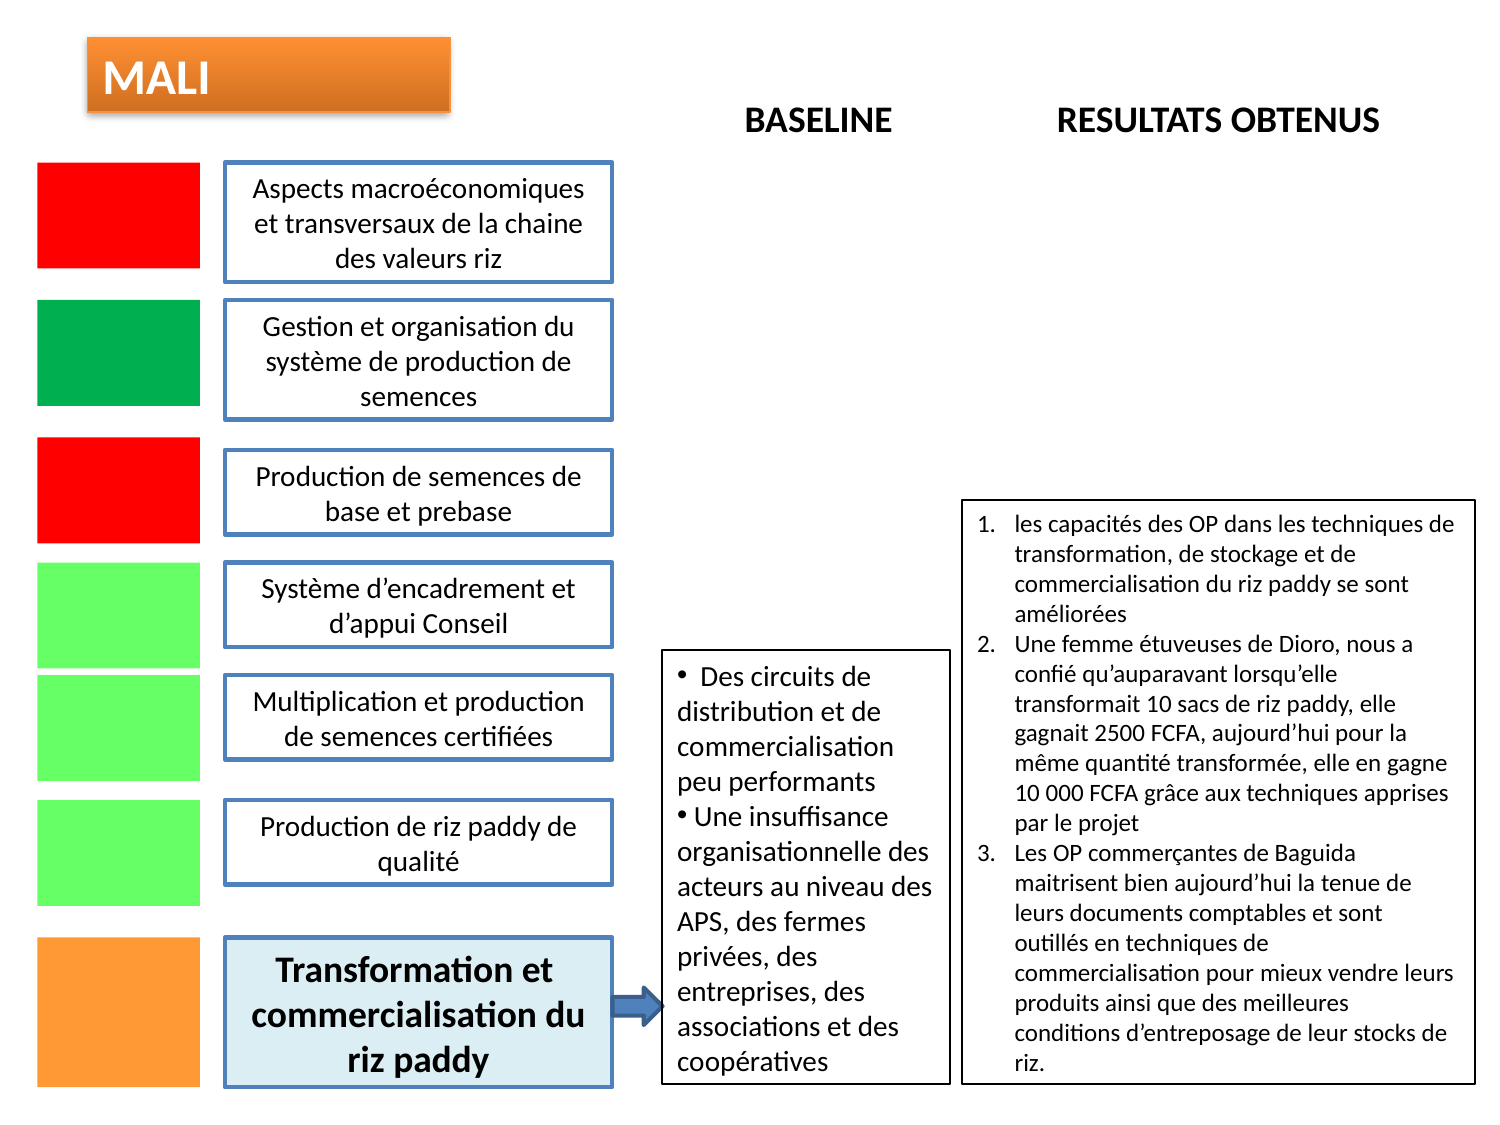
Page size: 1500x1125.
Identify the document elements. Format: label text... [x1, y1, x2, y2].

text_box Transformation et commercialisation du riz paddy [223, 935, 614, 1089]
text_box [37, 437, 200, 544]
text_box Multiplication et production de semences certifiées [223, 673, 614, 762]
text_box [610, 985, 662, 1027]
text_box RESULTATS OBTENUS [987, 87, 1450, 148]
text_box [37, 800, 200, 906]
text_box Production de riz paddy de qualité [223, 798, 614, 887]
text_box [37, 675, 200, 781]
text_box les capacités des OP dans les techniques de transformation, de stockage et de commercialisation du riz paddy se sont améliorées Une femme étuveuses de Dioro, nous a confié qu’auparavant lorsqu’elle transformait 10 sacs de riz paddy, elle gagnait 2500 FCFA, aujourd’hui pour la même quantité transformée, elle en gagne 10 000 FCFA grâce aux techniques apprises par le projet Les OP commerçantes de Baguida maitrisent bien aujourd’hui la tenue de leurs documents comptables et sont outillés en techniques de commercialisation pour mieux vendre leurs produits ainsi que des meilleures conditions d’entreposage de leur stocks de riz. [962, 500, 1475, 1084]
text_box Aspects macroéconomiques et transversaux de la chaine des valeurs riz [223, 160, 614, 284]
text_box [37, 562, 200, 669]
text_box Production de semences de base et prebase [223, 448, 614, 537]
text_box [37, 299, 200, 406]
text_box MALI [87, 37, 451, 113]
text_box [37, 162, 200, 269]
text_box Des circuits de distribution et de commercialisation peu performants Une insuffisance organisationnelle des acteurs au niveau des APS, des fermes privées, des entreprises, des associations et des coopératives [662, 649, 950, 1085]
text_box Gestion et organisation du système de production de semences [223, 298, 614, 422]
text_box BASELINE [687, 87, 950, 148]
text_box Système d’encadrement et d’appui Conseil [223, 560, 614, 649]
text_box [37, 937, 200, 1088]
